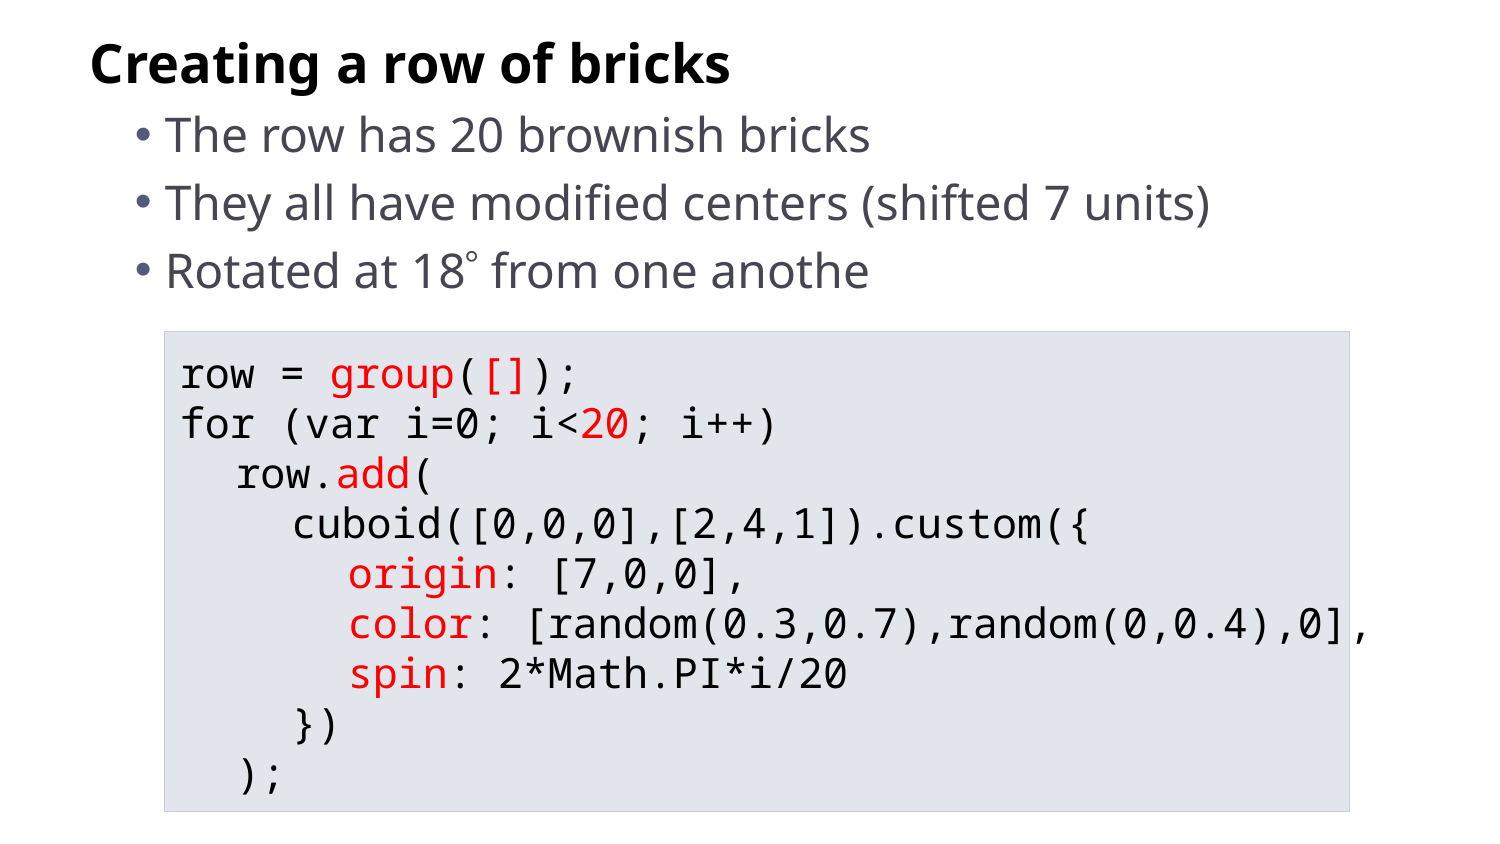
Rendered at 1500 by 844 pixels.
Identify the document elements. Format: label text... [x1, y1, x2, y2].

list Creating a row of bricks The row has 20 brownish bricks They all have modified centers (shifted 7 units) Rotated at 18 from one anothe [75, 21, 1475, 835]
text_box row = group([]); for (var i=0; i<20; i++) row.add( cuboid([0,0,0],[2,4,1]).custom({ origin: [7,0,0], color: [random(0.3,0.7),random(0,0.4),0], spin: 2*Math.PI*i/20 }) ); [164, 331, 1350, 812]
